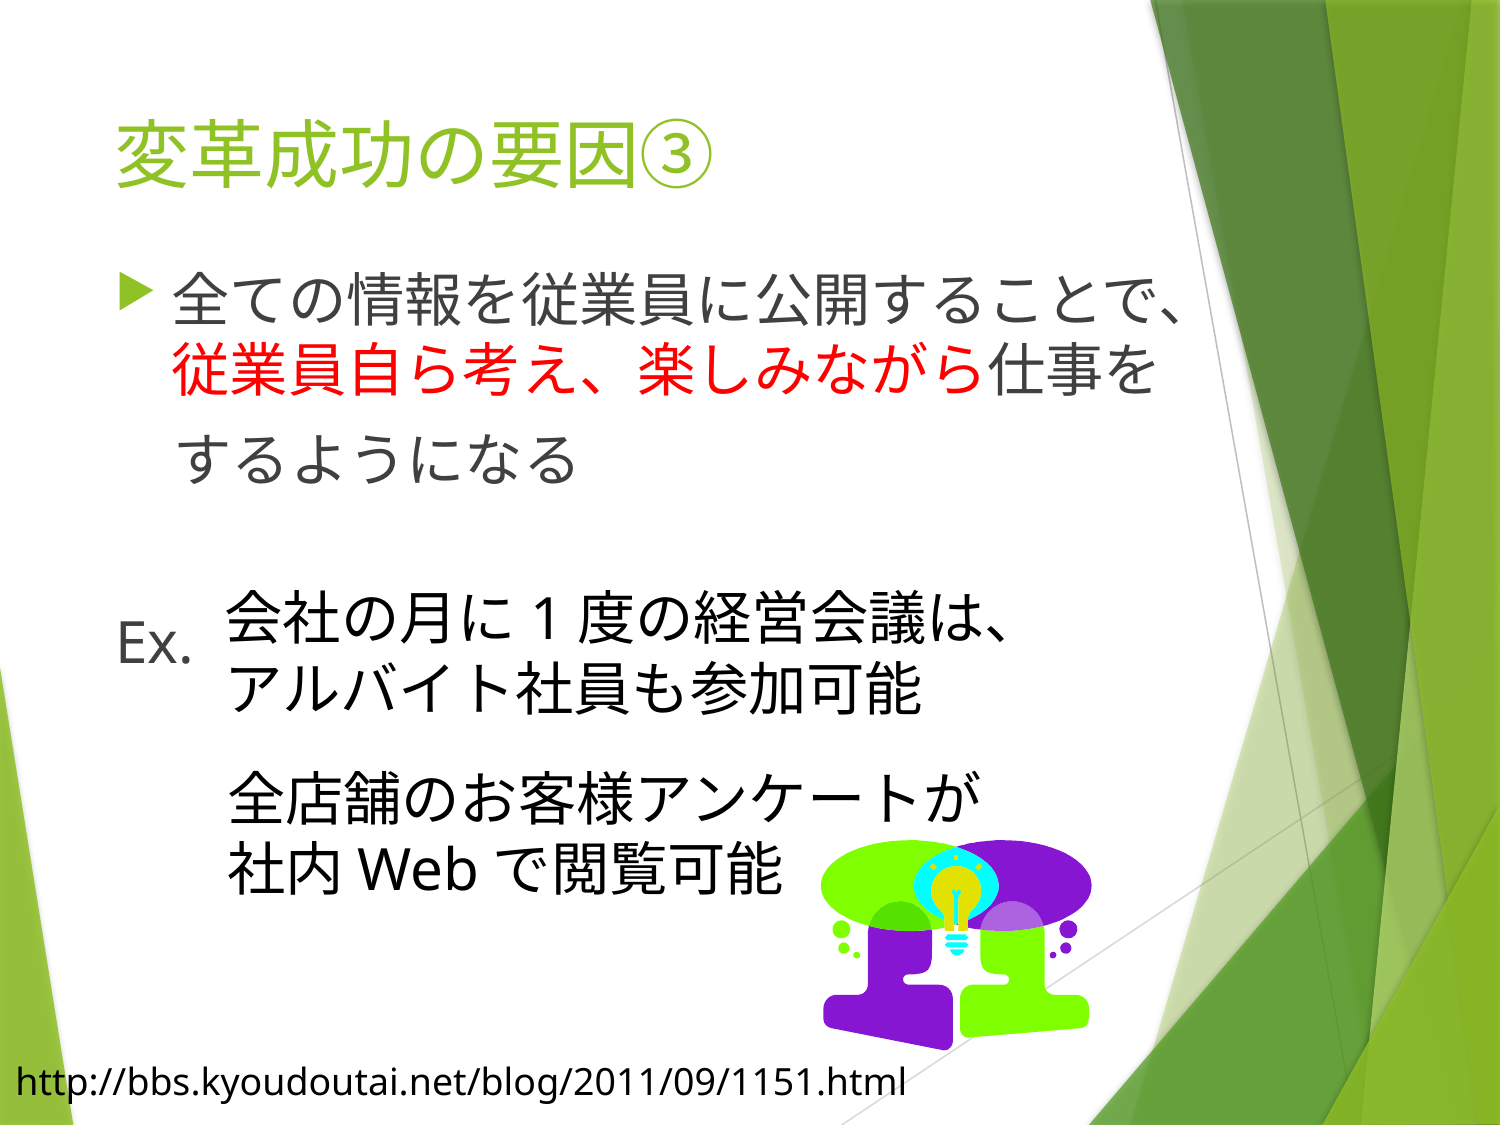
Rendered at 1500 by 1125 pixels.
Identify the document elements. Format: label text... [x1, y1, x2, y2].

text_box http://bbs.kyoudoutai.net/blog/2011/09/1151.html [0, 1050, 924, 1111]
text_box 全店舗のお客様アンケートが 社内Webで閲覧可能 [212, 754, 997, 910]
list 全ての情報を従業員に公開することで、従業員自ら考え、楽しみながら仕事を するようになる Ex. [100, 255, 1258, 975]
picture [820, 839, 1092, 1051]
text_box 会社の月に1度の経営会議は、 アルバイト社員も参加可能 [209, 574, 1059, 729]
title 変革成功の要因③ [99, 99, 1142, 317]
